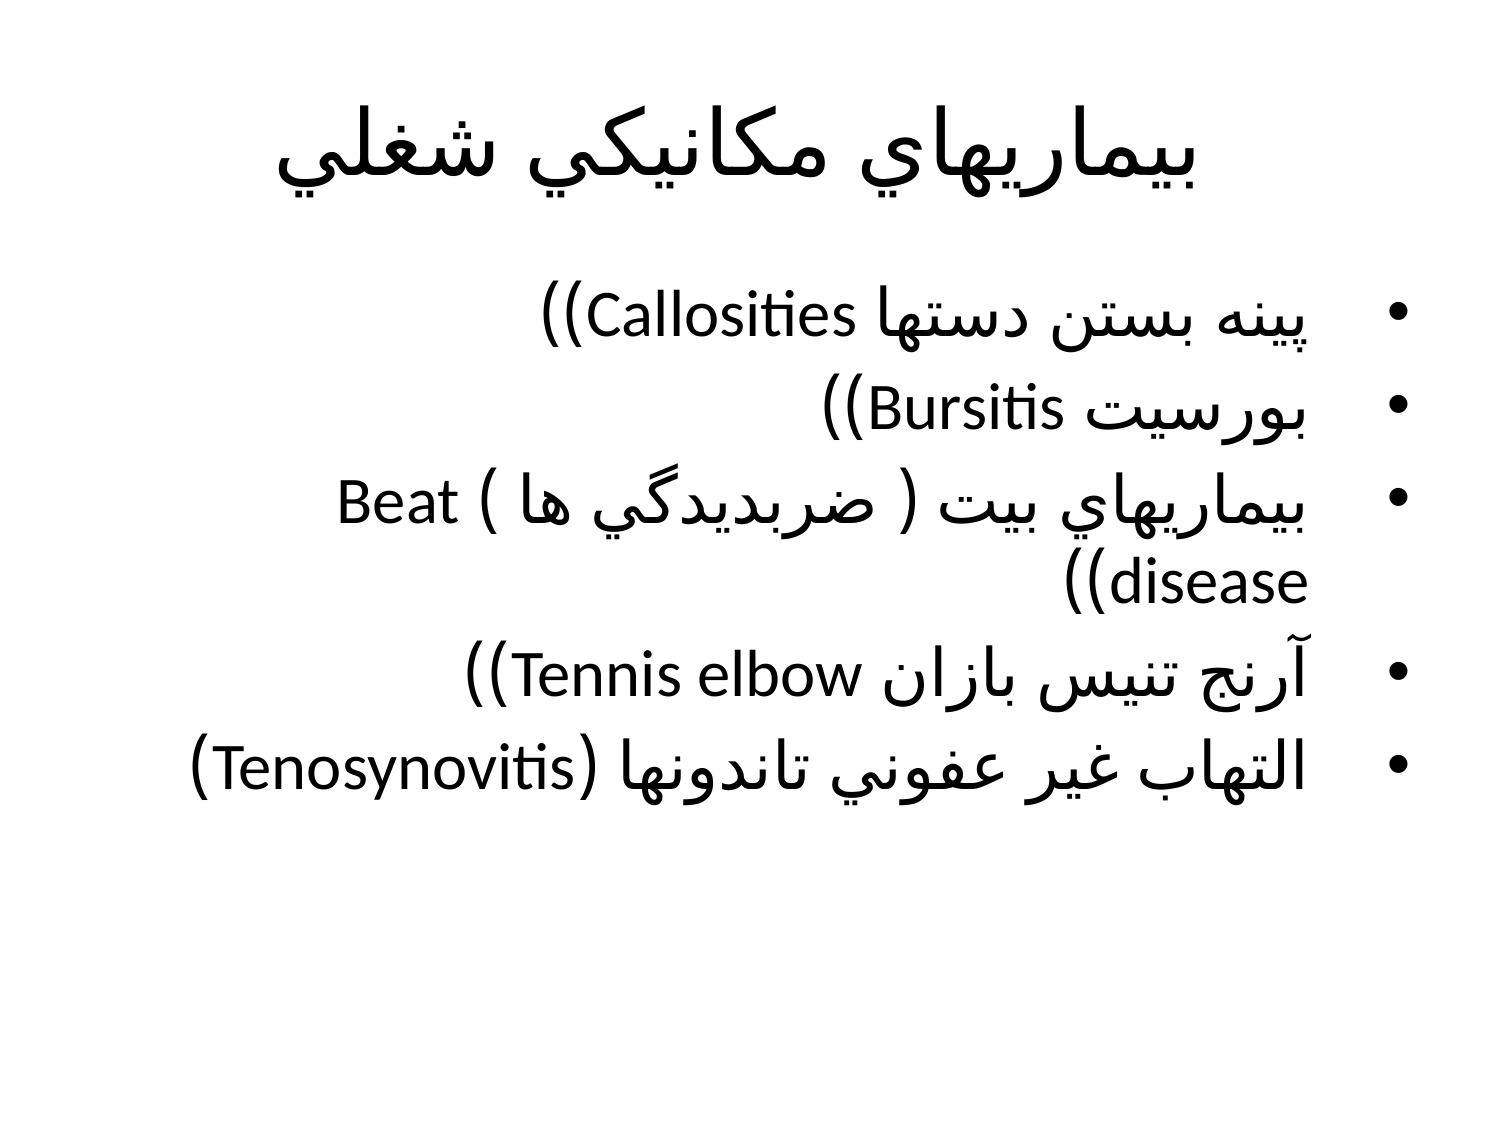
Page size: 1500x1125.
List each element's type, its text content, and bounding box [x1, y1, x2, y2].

list پينه بستن دستها Callosities)) بورسيت Bursitis)) بيماريهاي بيت ( ضربديدگي ها ) Beat disease)) آرنج تنيس بازان Tennis elbow)) التهاب غير عفوني تاندونها (Tenosynovitis) [75, 262, 1425, 1005]
title بيماريهاي مكانيكي شغلي [75, 45, 1425, 233]
